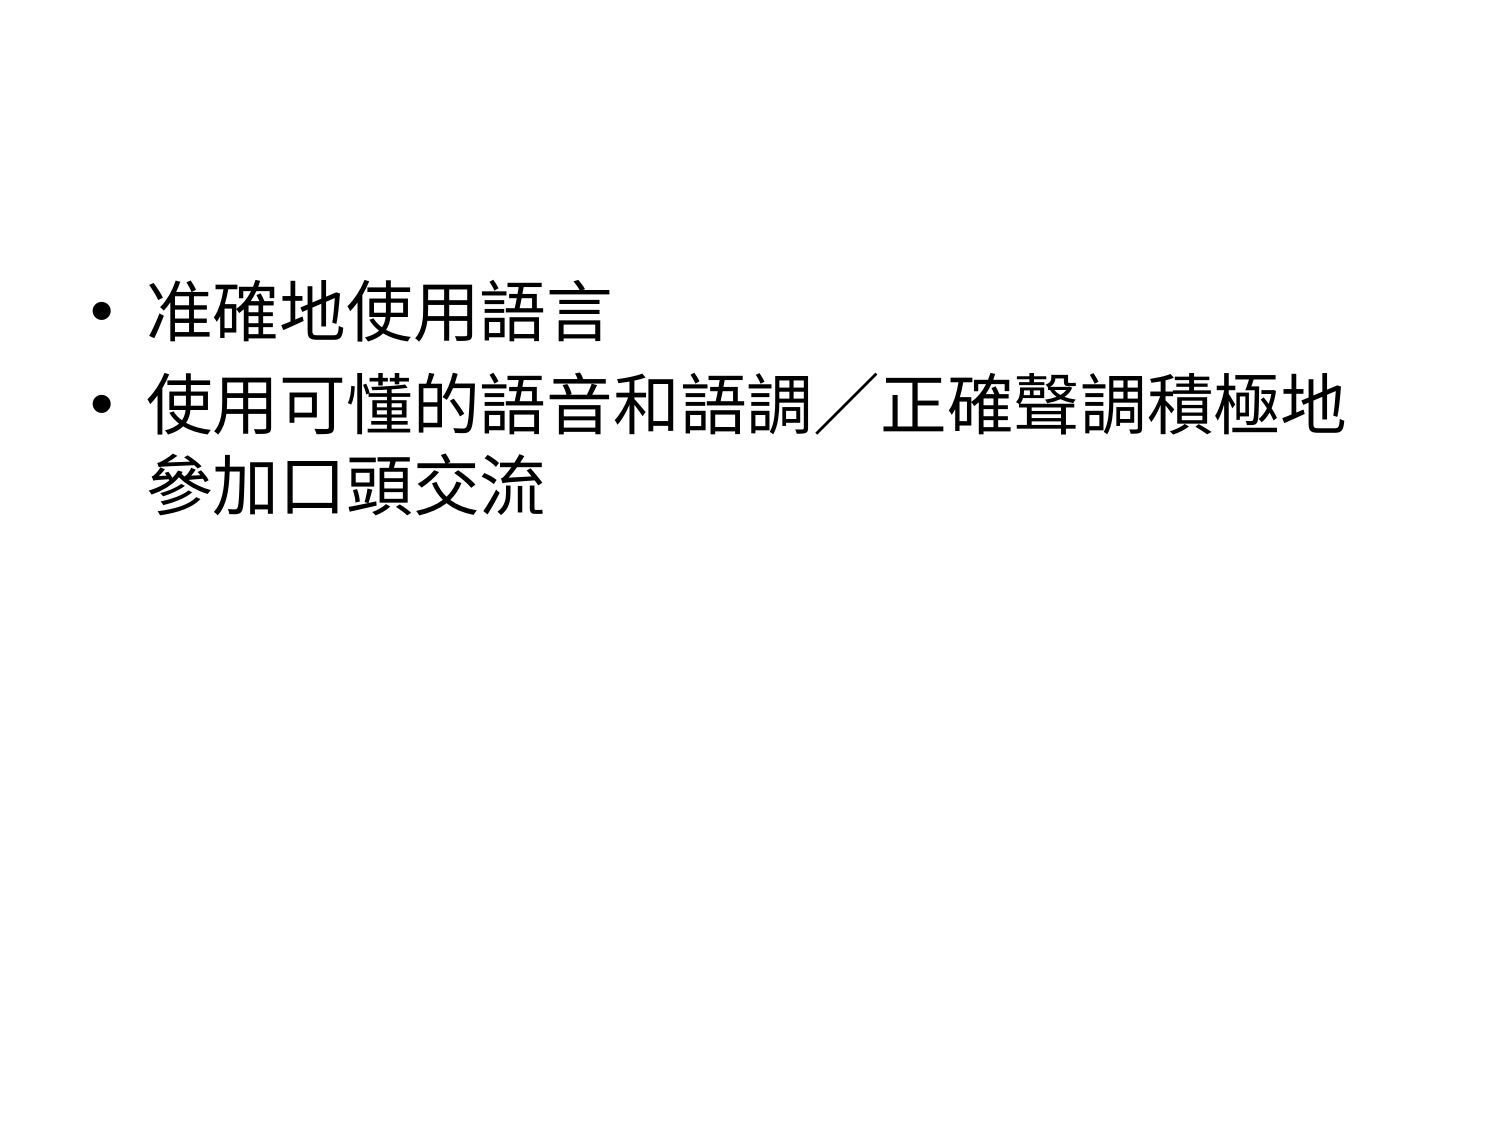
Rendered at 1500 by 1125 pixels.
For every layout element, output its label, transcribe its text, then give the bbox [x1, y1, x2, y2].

list 准確地使用語言 使用可懂的語音和語調／正確聲調積極地參加口頭交流 [75, 262, 1425, 1005]
